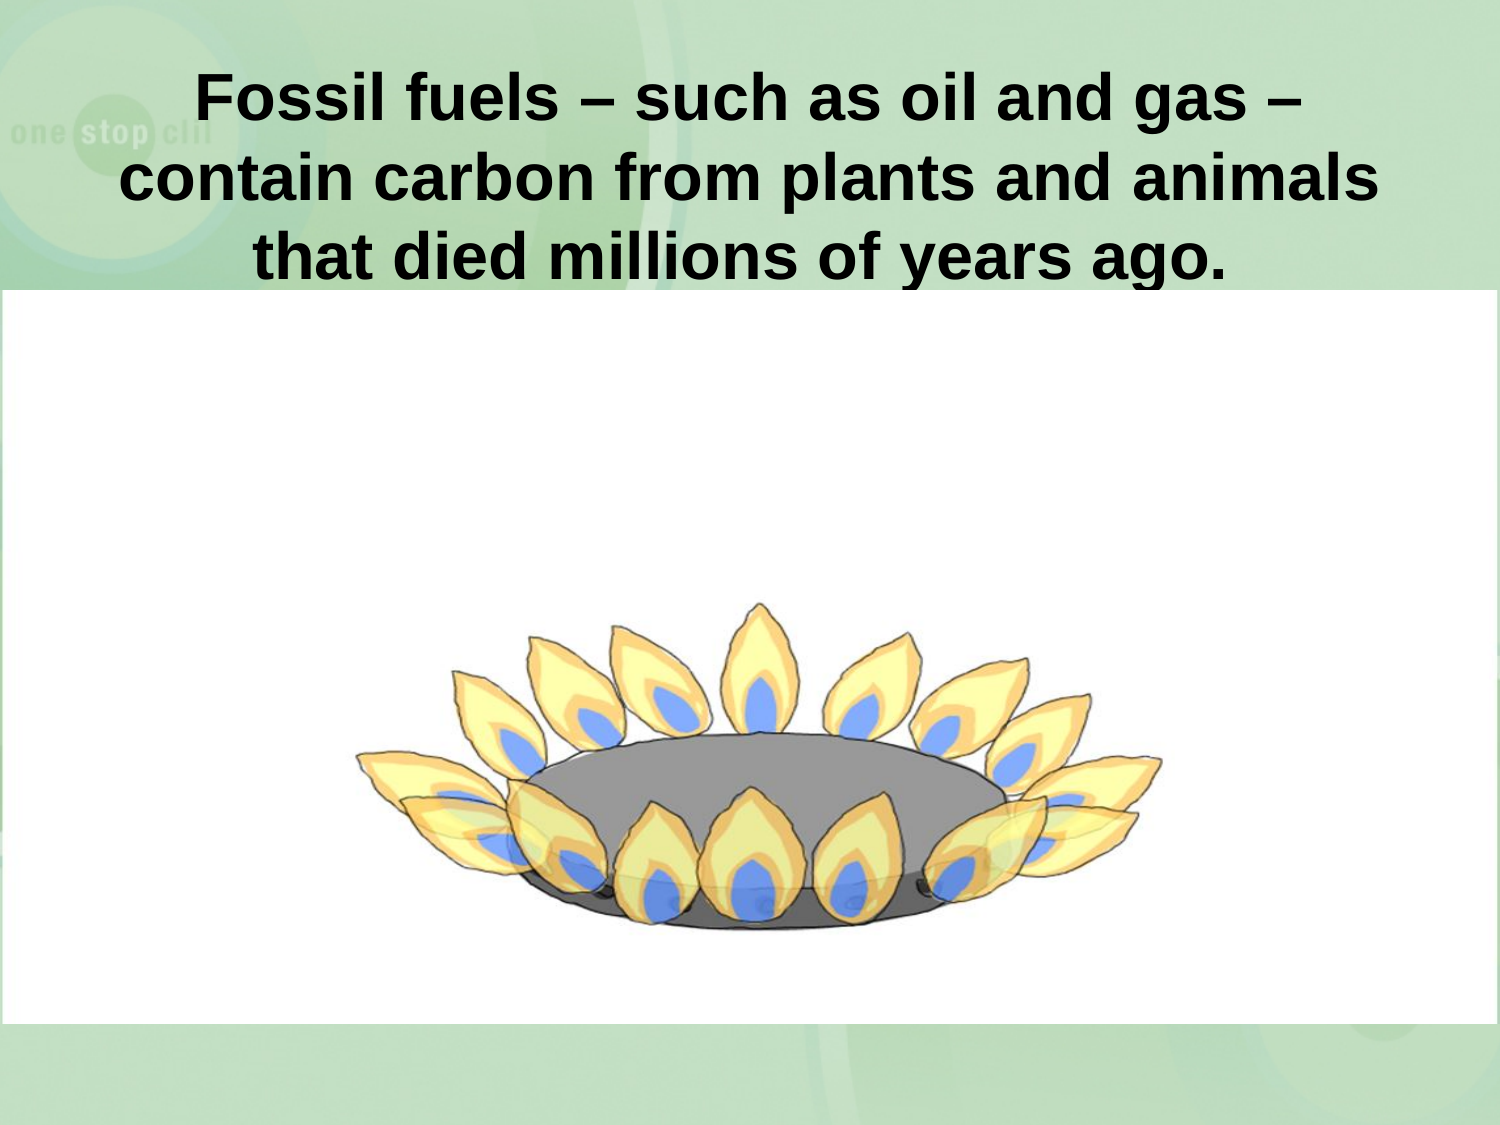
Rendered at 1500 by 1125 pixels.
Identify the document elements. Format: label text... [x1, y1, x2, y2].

picture [0, 0, 1500, 1125]
title Fossil fuels – such as oil and gas – contain carbon from plants and animals that died millions of years ago. [75, 79, 1425, 268]
